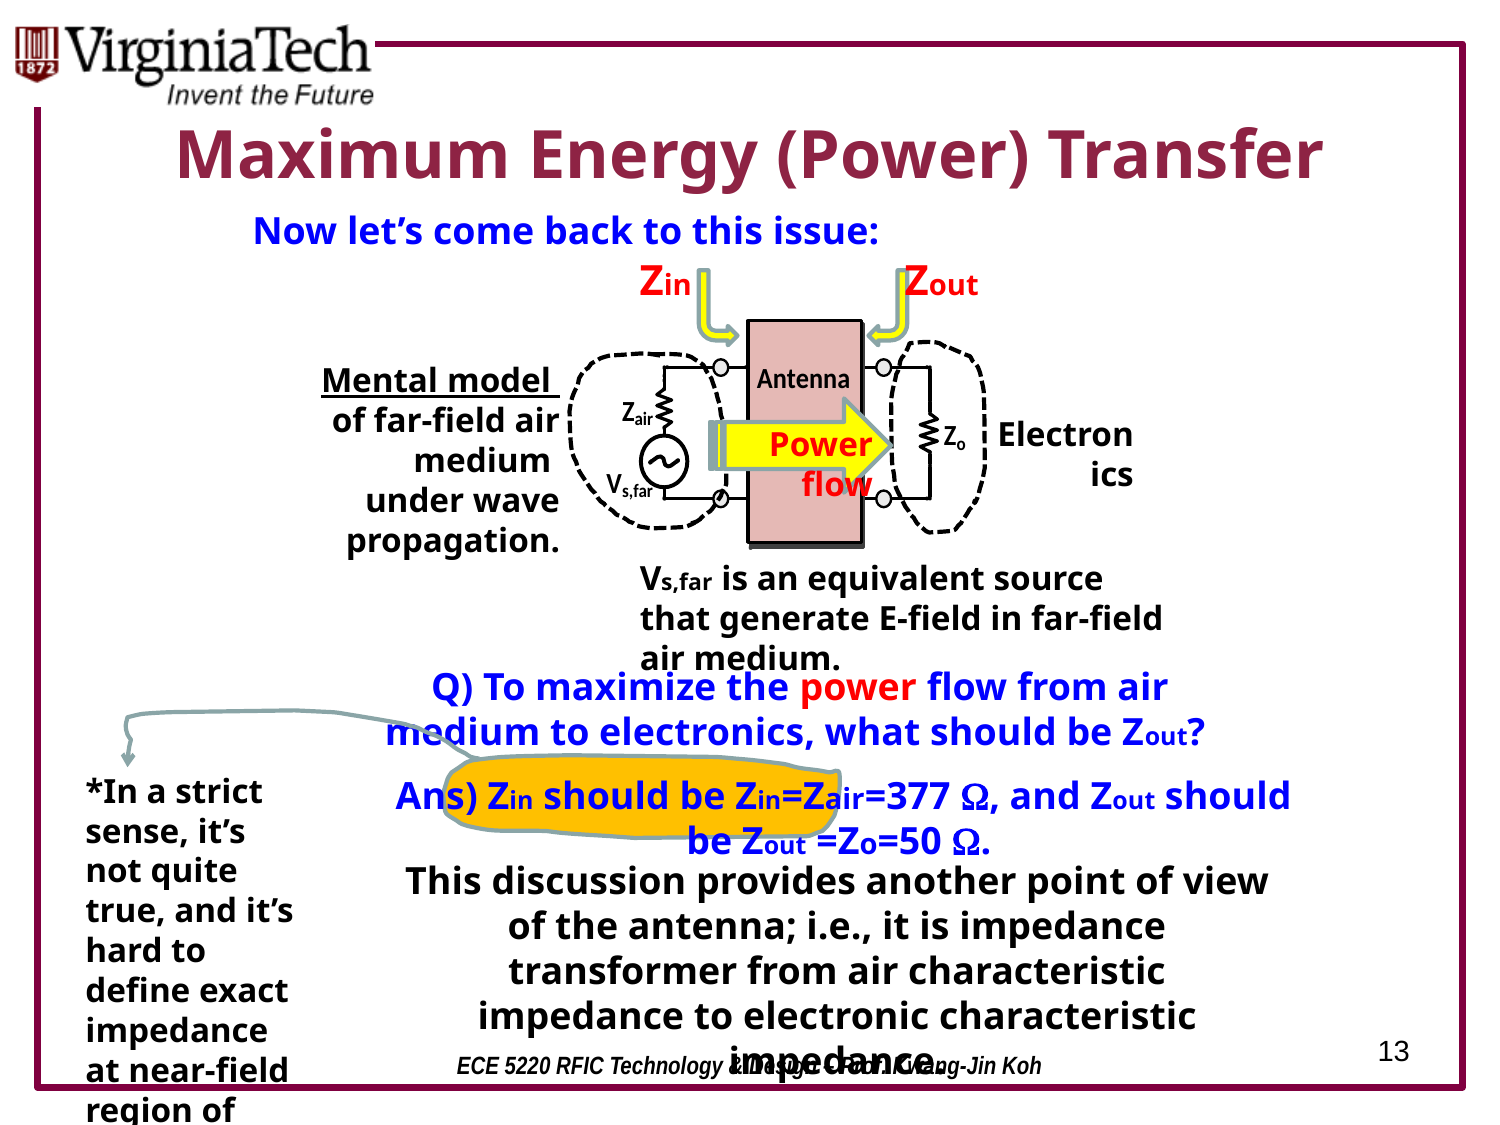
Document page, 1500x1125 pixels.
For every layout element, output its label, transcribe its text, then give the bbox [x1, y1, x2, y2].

text_box [707, 268, 711, 310]
text_box Mental model of far-field air medium under wave propagation. [187, 352, 575, 567]
picture [15, 24, 375, 107]
slide_number 13 [1074, 1024, 1425, 1103]
text_box Ans) Zin should be Zin=Zair=377 W, and Zout should be Zout =Zo=50 W. [362, 764, 1325, 869]
text_box Vs,far is an equivalent source that generate E-field in far-field air medium. [624, 549, 1188, 685]
text_box Zin [624, 260, 707, 310]
text_box Now let’s come back to this issue: [237, 199, 900, 260]
text_box Q) To maximize the power flow from air medium to electronics, what should be Zout? [349, 655, 1250, 761]
text_box Zout [889, 246, 994, 310]
text_box *In a strict sense, it’s not quite true, and it’s hard to define exact impedance at near-field region of antenna. [70, 762, 325, 1125]
text_box [120, 708, 480, 763]
text_box Electronics [1002, 406, 1149, 501]
title Maximum Energy (Power) Transfer [75, 104, 1425, 213]
text_box This discussion provides another point of view of the antenna; i.e., it is impedance transformer from air characteristic impedance to electronic characteristic impedance. [387, 869, 1288, 1090]
text_box [575, 361, 590, 492]
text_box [595, 312, 998, 556]
